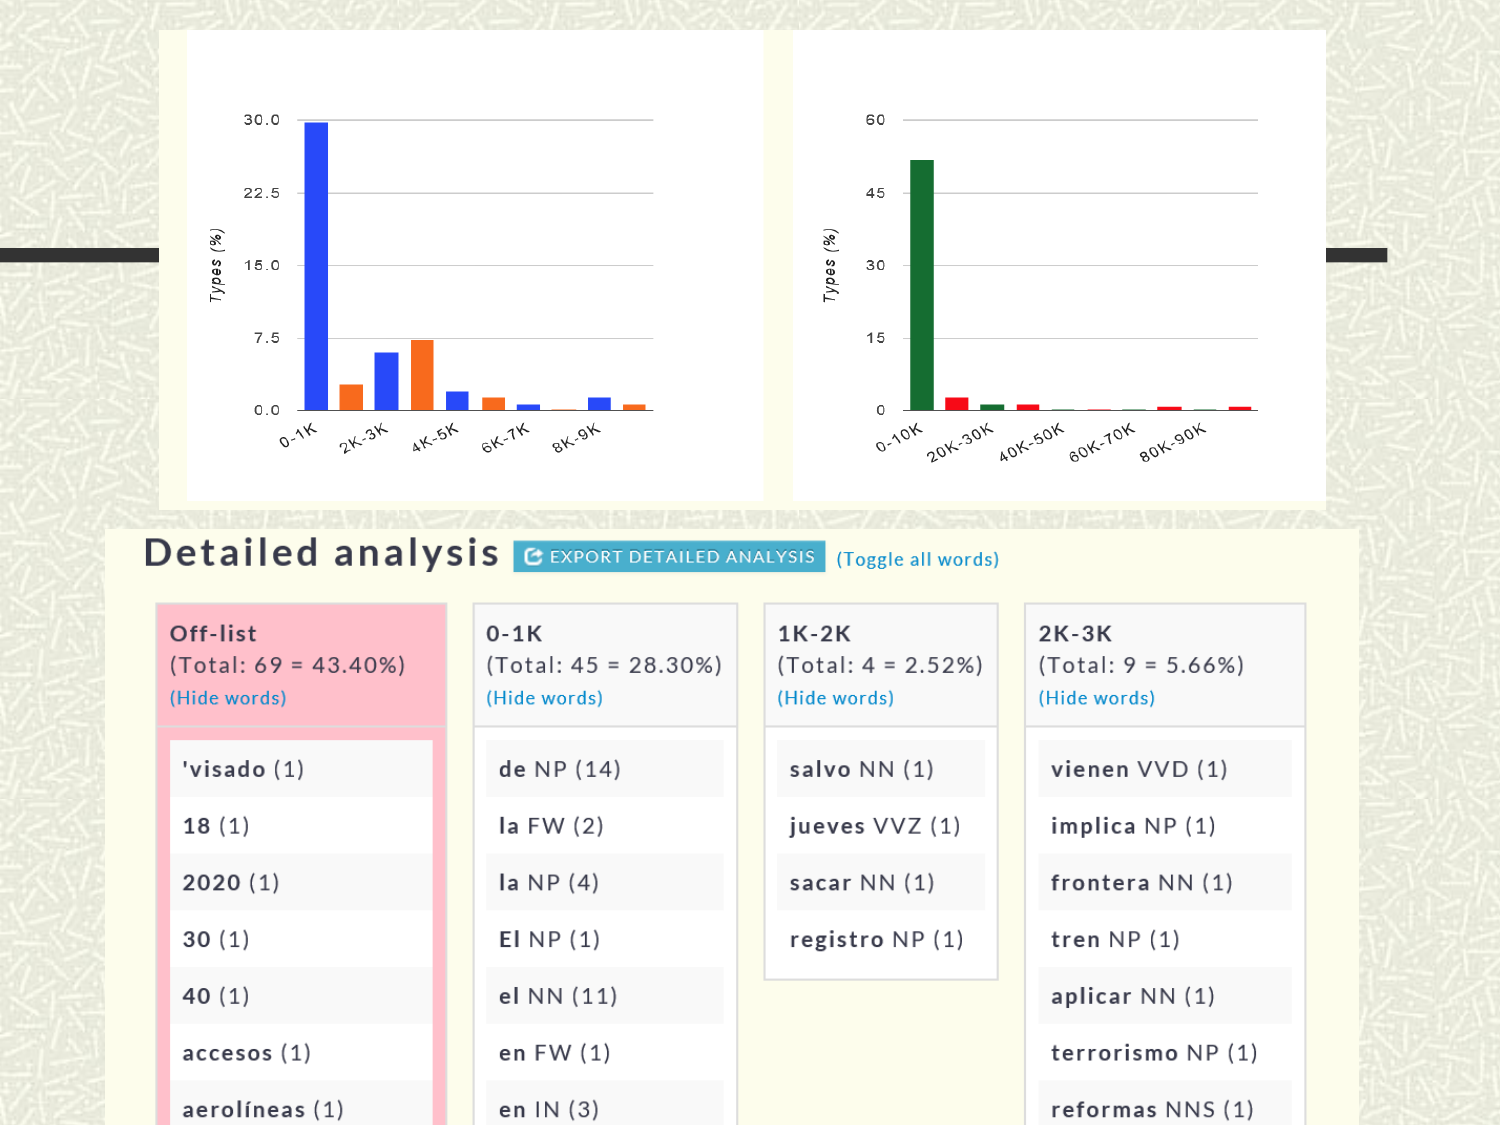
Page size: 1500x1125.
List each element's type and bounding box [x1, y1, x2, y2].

picture [0, 0, 1500, 1125]
list [105, 529, 1360, 1125]
